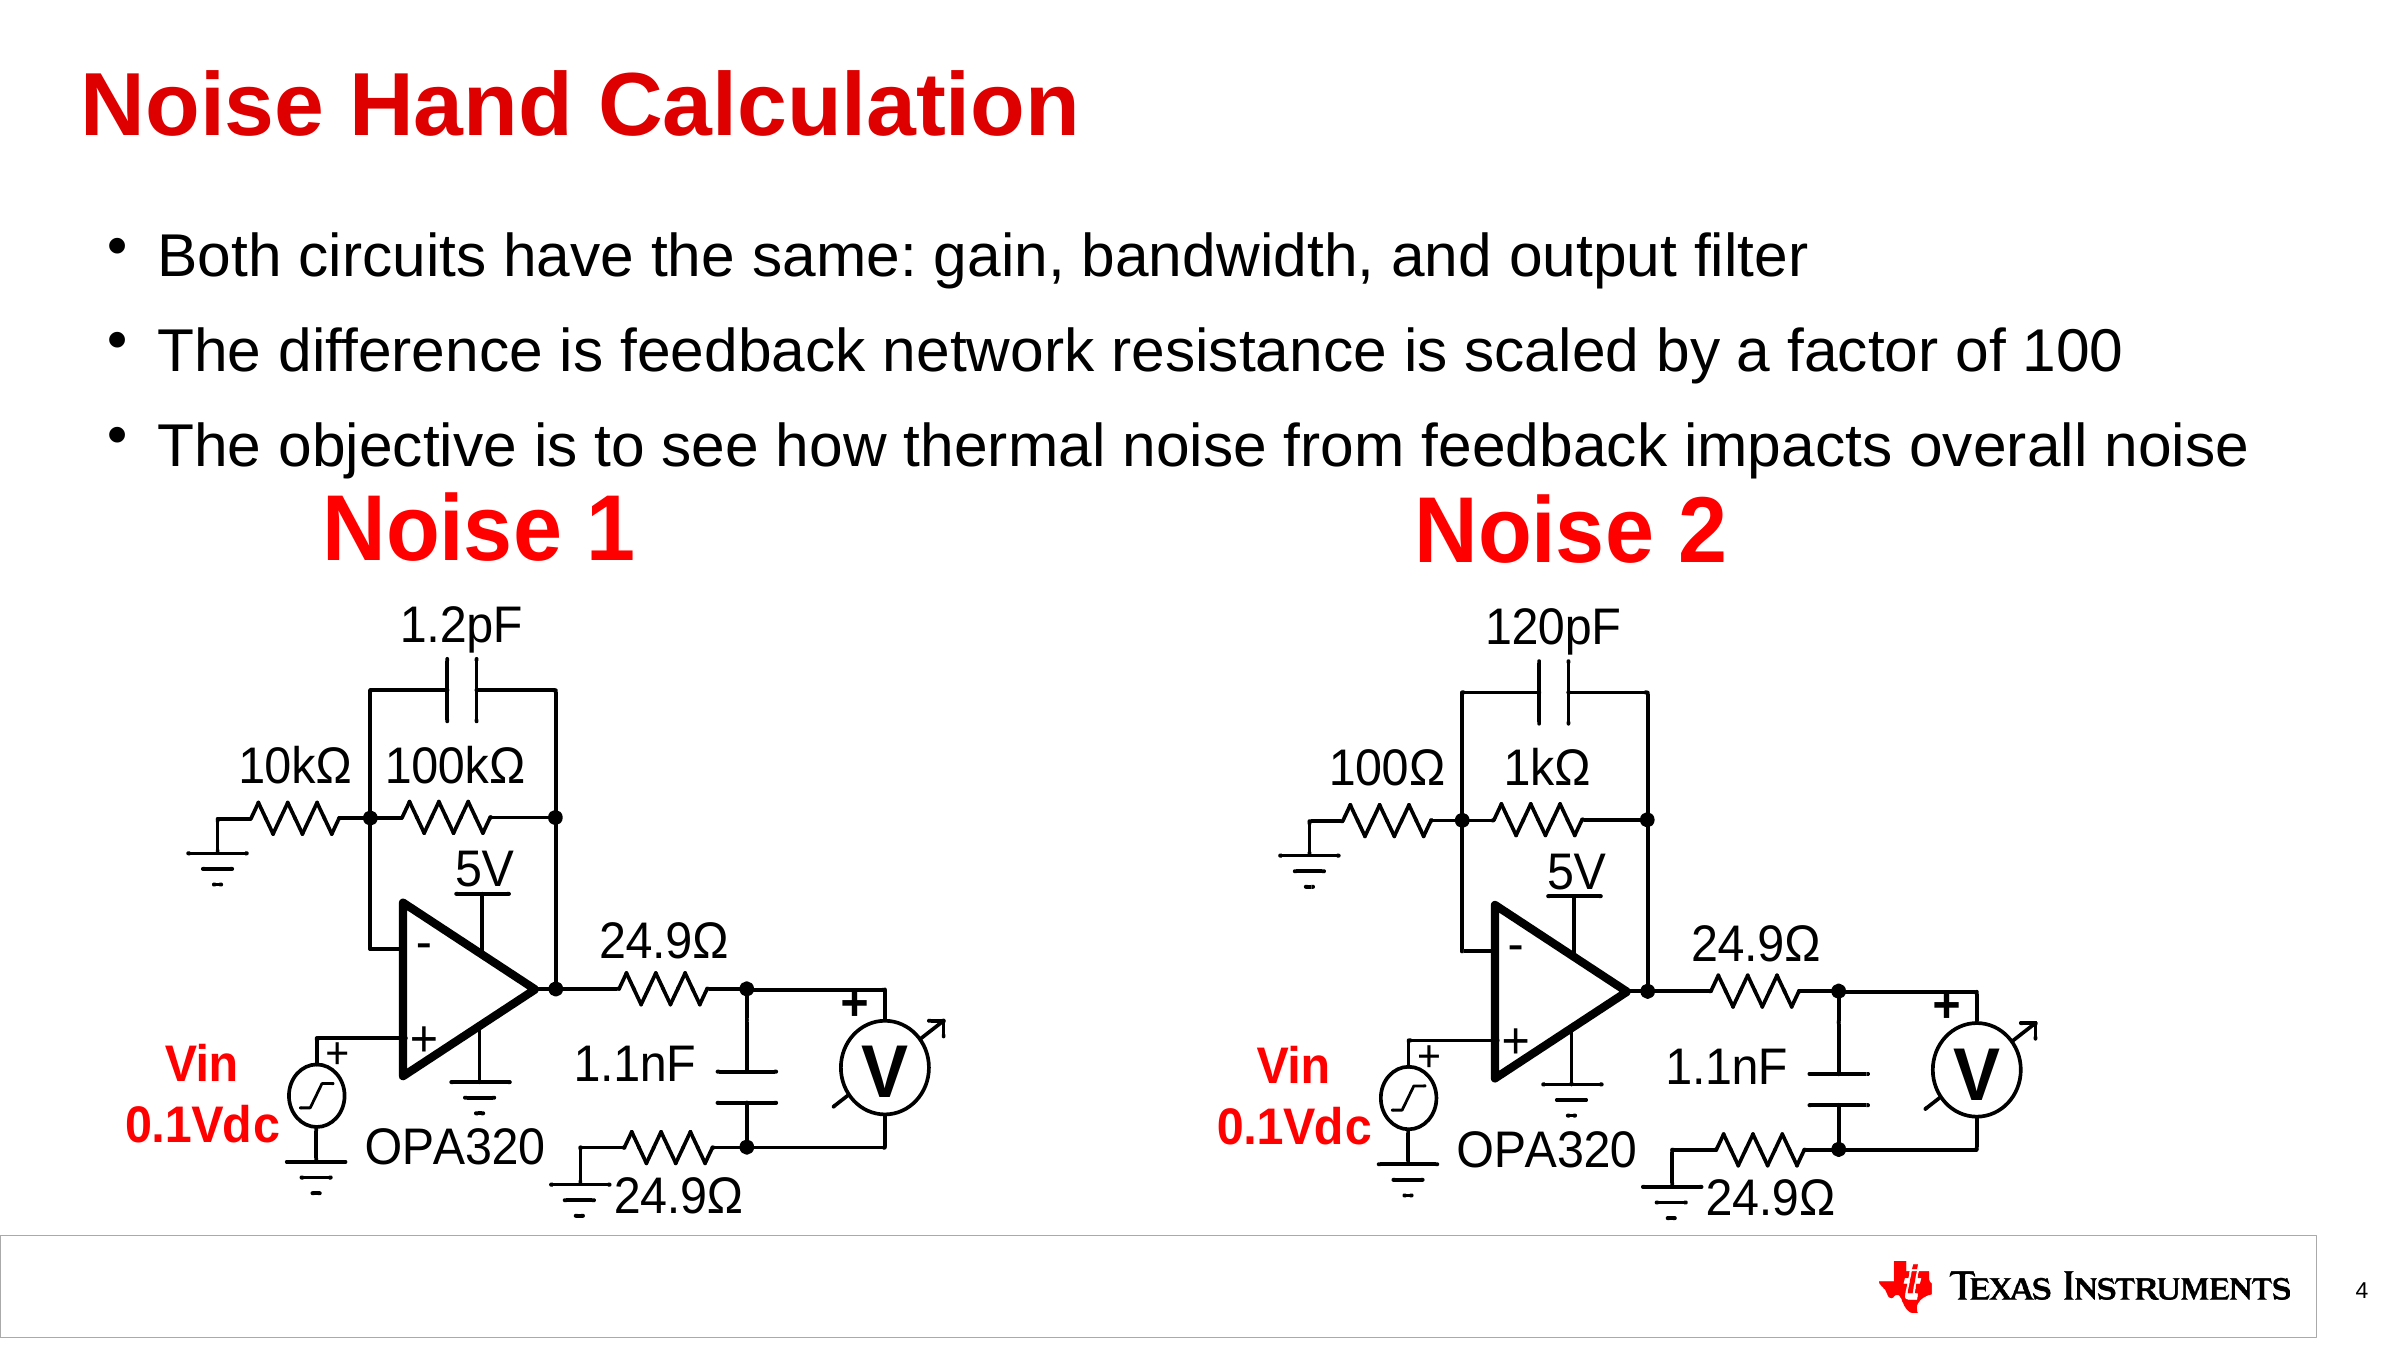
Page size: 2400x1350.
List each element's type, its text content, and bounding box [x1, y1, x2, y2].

list Both circuits have the same: gain, bandwidth, and output filter The difference is feedback network resistance is scaled by a factor of 100 The objective is to see how thermal noise from feedback impacts overall noise [87, 206, 2311, 476]
picture [1879, 1307, 2290, 1313]
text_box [62, 462, 2038, 1233]
slide_number 4 [1828, 1265, 2389, 1307]
picture [1879, 1261, 2290, 1265]
title Noise Hand Calculation [60, 27, 2282, 189]
